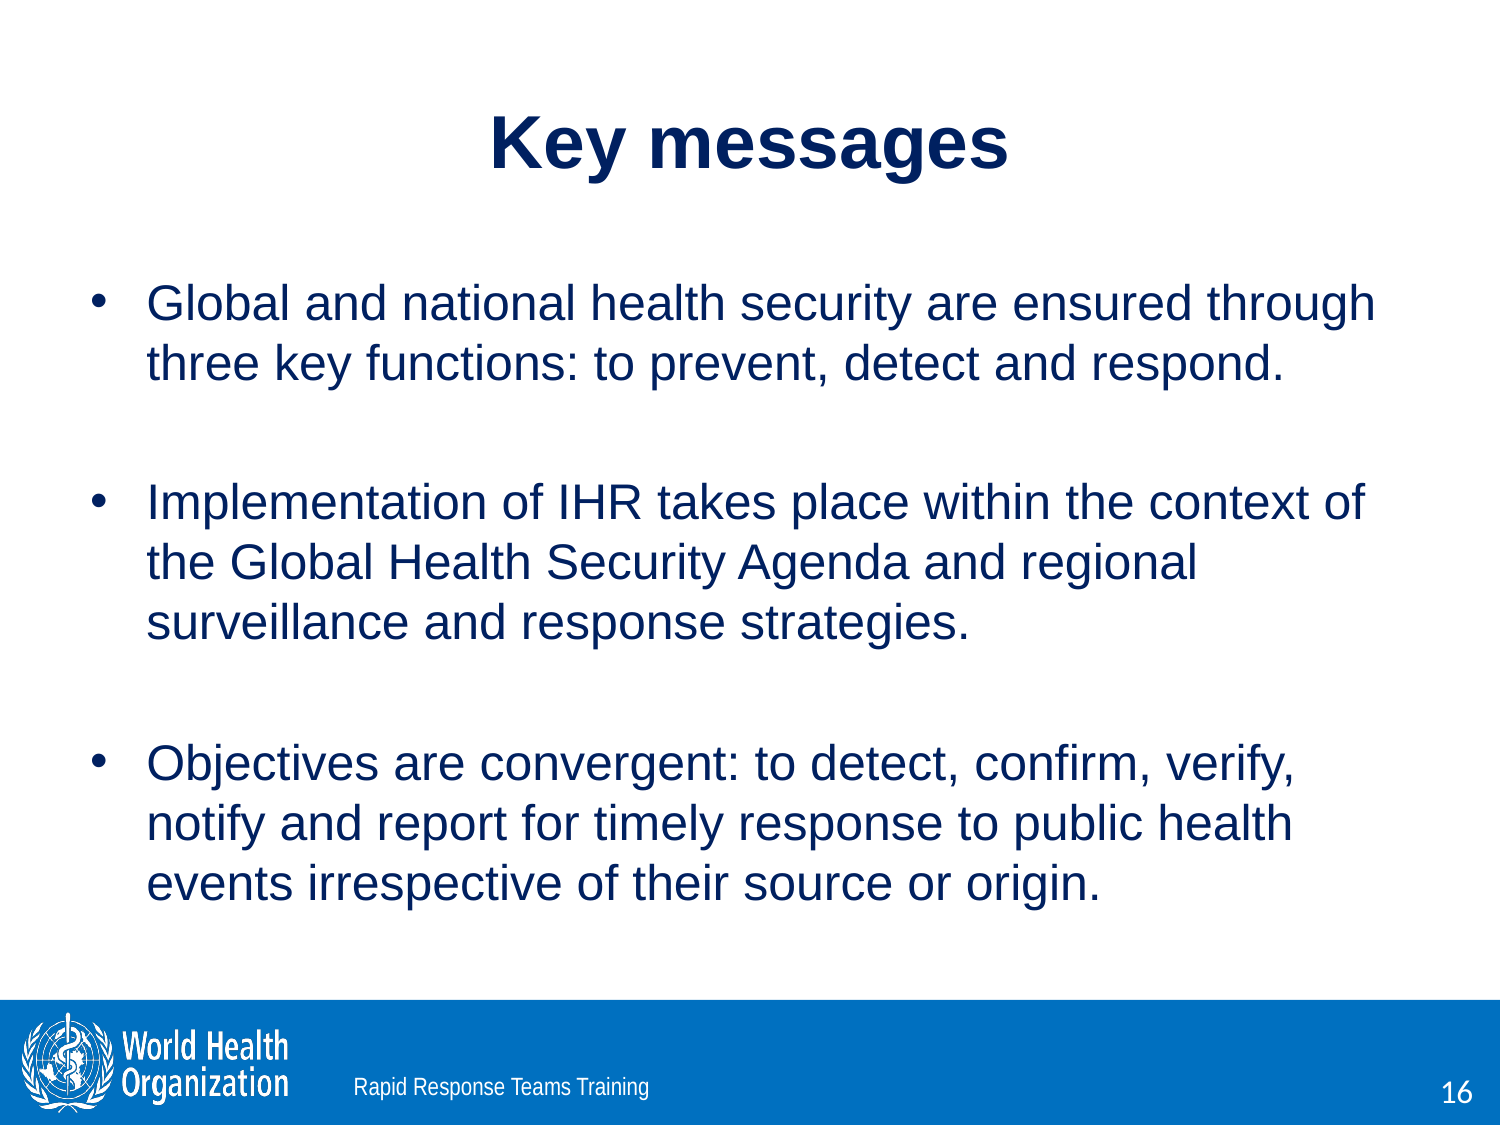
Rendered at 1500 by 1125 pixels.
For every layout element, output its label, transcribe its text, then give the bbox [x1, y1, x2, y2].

picture [21, 1012, 288, 1113]
list Global and national health security are ensured through three key functions: to prevent, detect and respond. Implementation of IHR takes place within the context of the Global Health Security Agenda and regional surveillance and response strategies. Objectives are convergent: to detect, confirm, verify, notify and report for timely response to public health events irrespective of their source or origin. [75, 262, 1425, 1005]
title Key messages [75, 45, 1425, 233]
